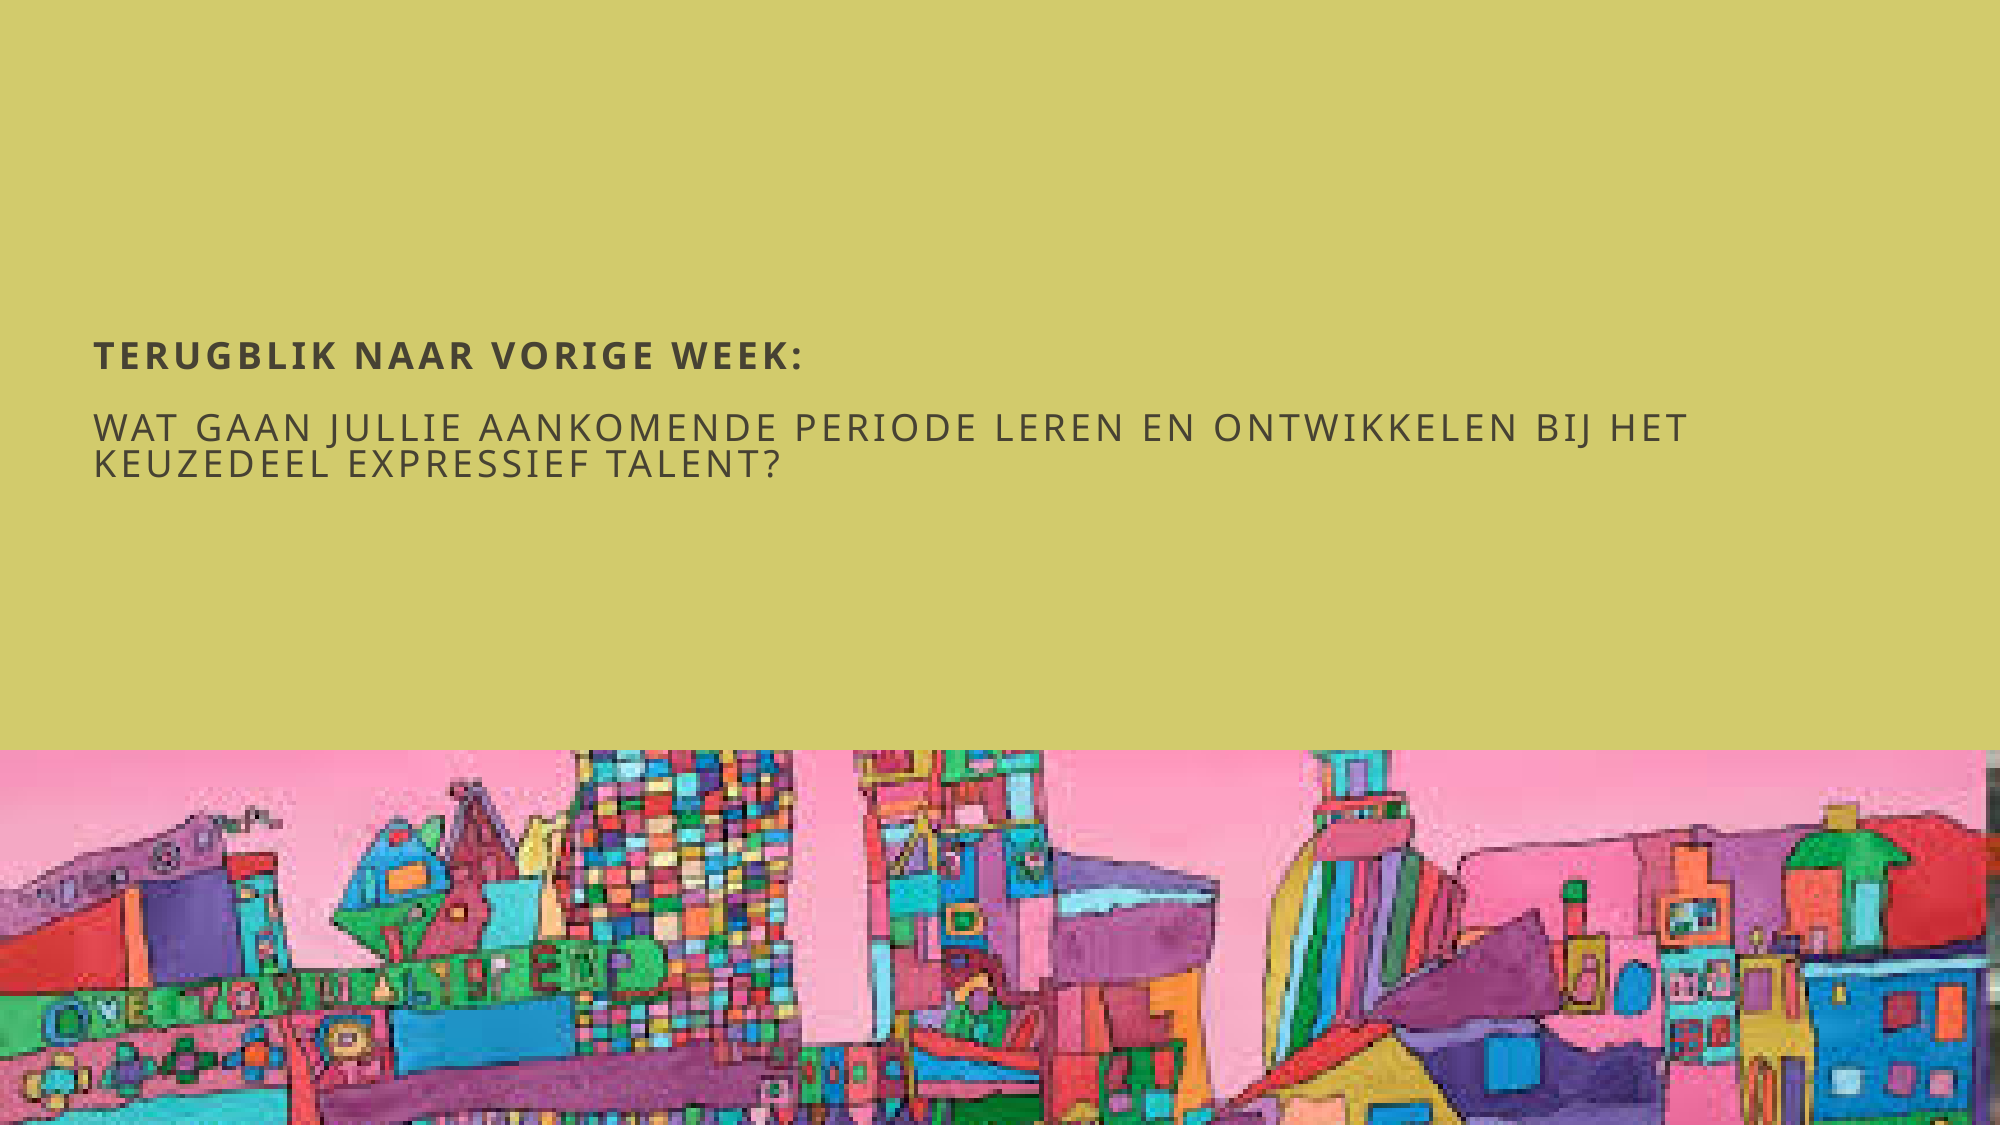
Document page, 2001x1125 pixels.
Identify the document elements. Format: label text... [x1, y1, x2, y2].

picture [0, 750, 2000, 1125]
title Terugblik naar vorige week: Wat gaan jullie aankomende periode leren en ontwikkelen bij het keuzedeel expressief talent? [78, 333, 1960, 574]
